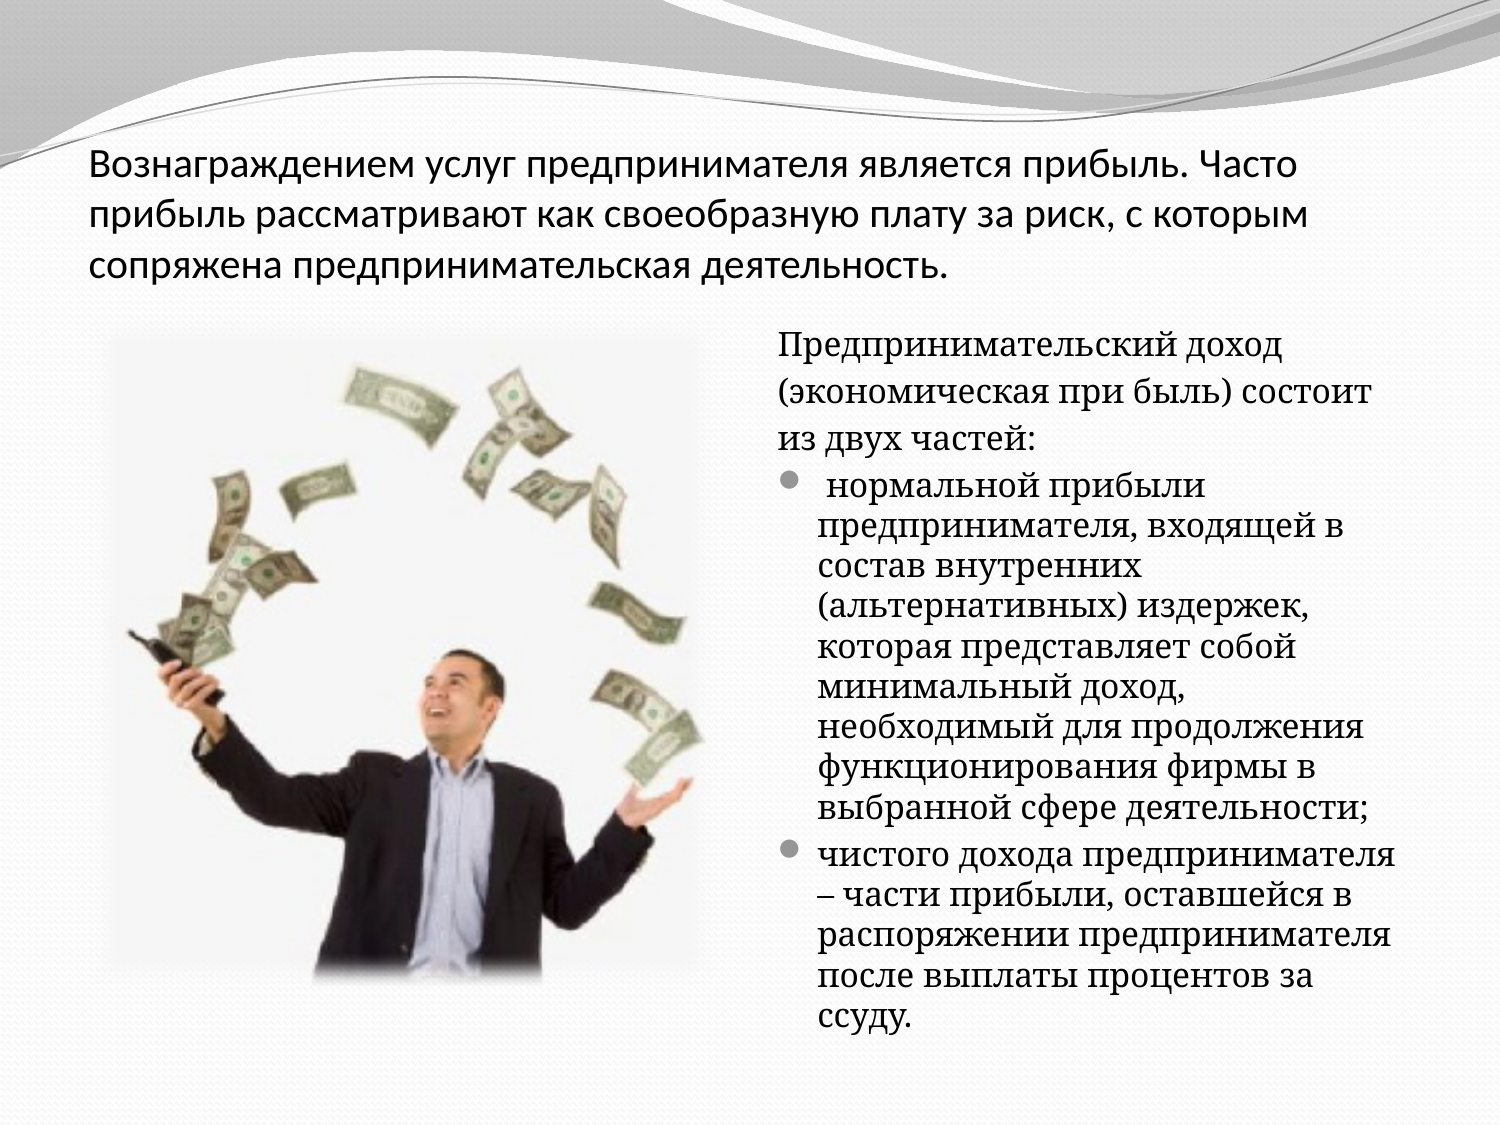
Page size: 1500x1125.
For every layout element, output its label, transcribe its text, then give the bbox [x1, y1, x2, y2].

picture [88, 314, 717, 988]
list Предпринимательский доход (экономическая при быль) состоит из двух частей: нормальной прибыли предпринимателя, входящей в состав внутренних (альтернативных) издержек, которая представляет собой минимальный доход, необходимый для продолжения функционирования фирмы в выбранной сфере деятельности; чистого дохода предпринимателя – части прибыли, оставшейся в распоряжении предпринимателя после выплаты процентов за ссуду. [762, 314, 1426, 1043]
title Вознаграждением услуг предпринимателя является прибыль. Часто прибыль рассматривают как своеобразную плату за риск, с которым сопряжена предпринимательская деятельность. [88, 148, 1439, 337]
